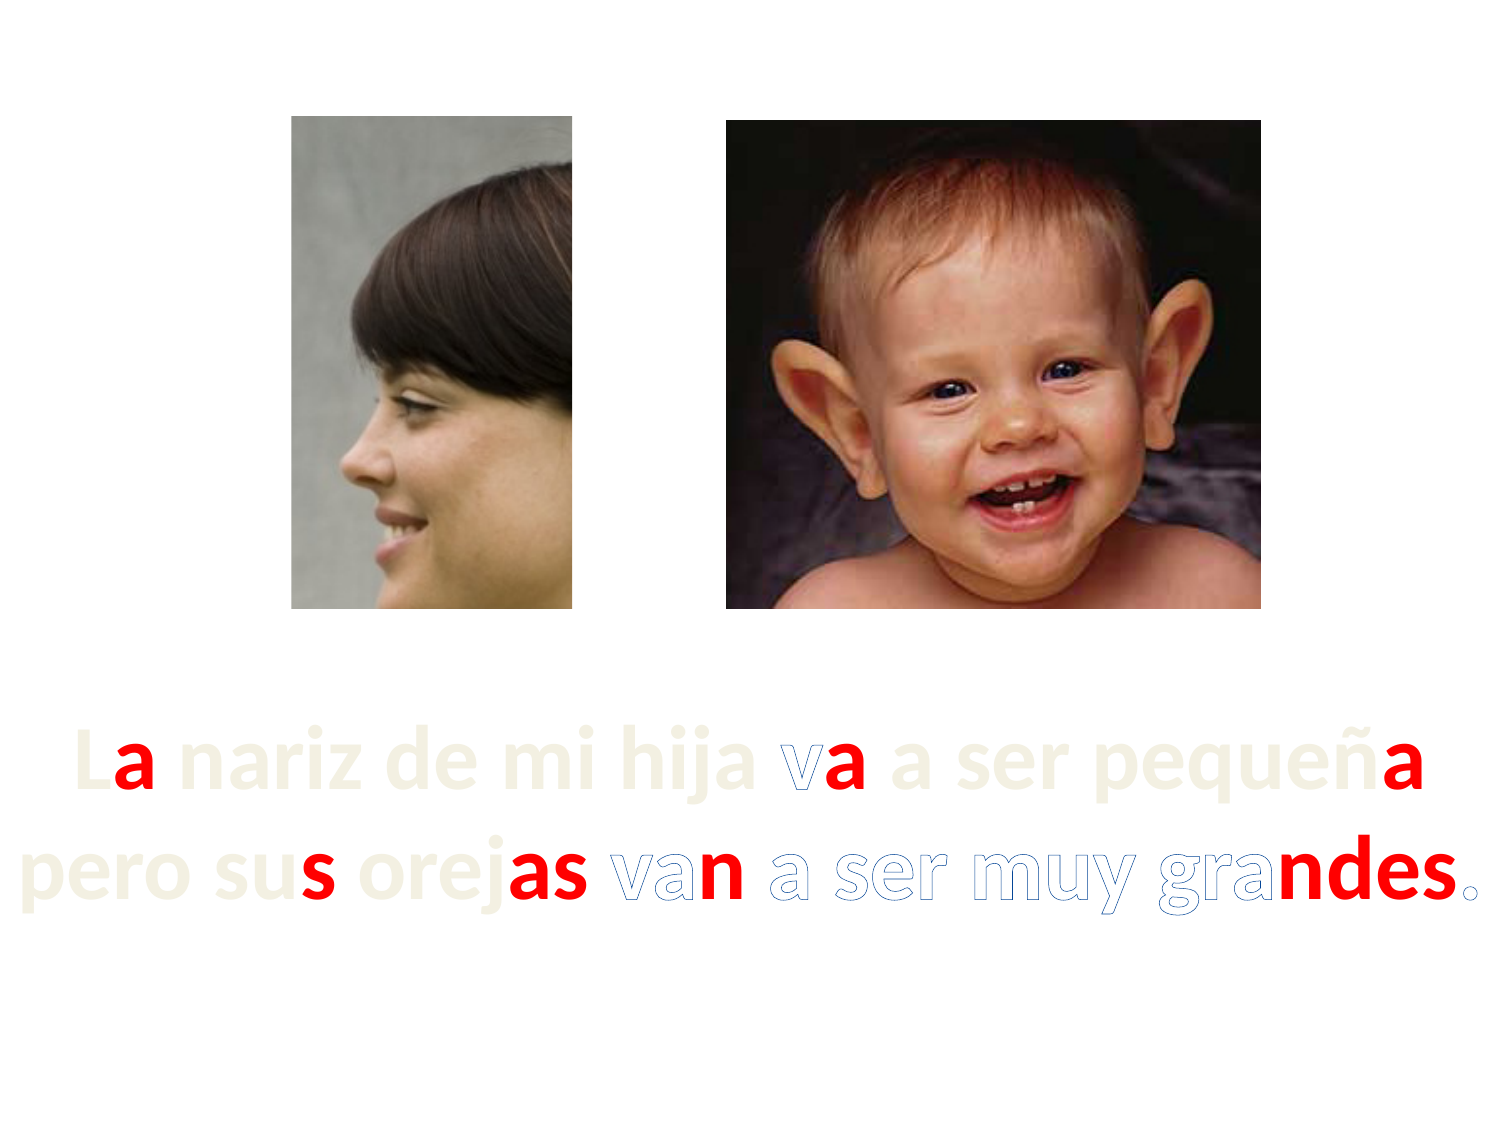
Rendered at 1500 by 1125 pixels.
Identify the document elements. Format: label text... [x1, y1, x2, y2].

text_box La nariz de mi hija va a ser pequeña pero sus orejas van a ser muy grandes. [0, 690, 1500, 926]
picture [290, 116, 573, 609]
picture [726, 120, 1261, 609]
